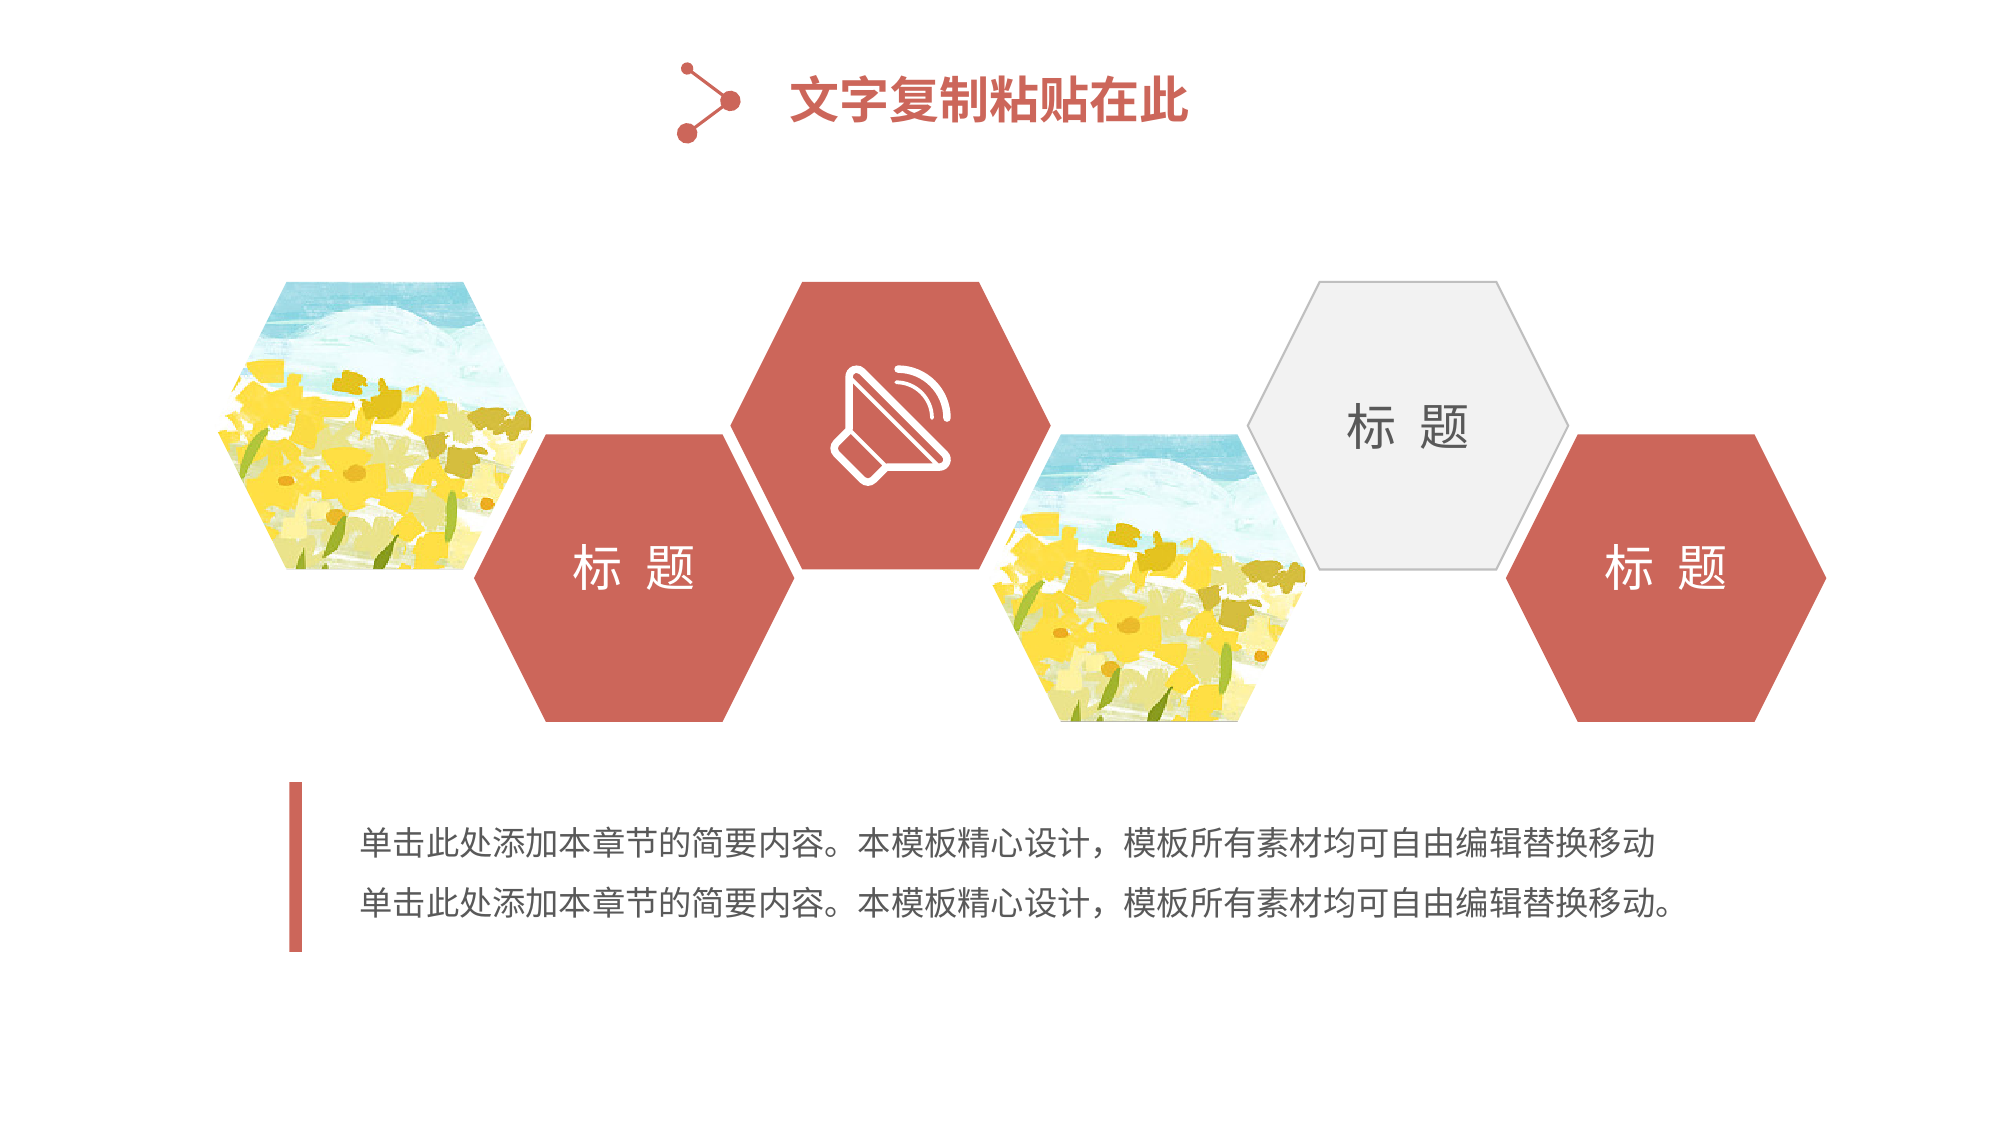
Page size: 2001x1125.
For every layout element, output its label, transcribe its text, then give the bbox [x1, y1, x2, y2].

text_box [687, 68, 731, 134]
text_box 文字复制粘贴在此 [774, 61, 1309, 136]
text_box 标 题 [1285, 387, 1531, 463]
text_box 标 题 [511, 528, 757, 604]
text_box [987, 433, 1311, 723]
text_box [288, 781, 303, 953]
text_box 标 题 [1543, 528, 1789, 604]
text_box [1504, 433, 1828, 723]
text_box [472, 433, 796, 723]
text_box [830, 365, 951, 486]
text_box [729, 280, 1052, 571]
text_box 单击此处添加本章节的简要内容。本模板精心设计，模板所有素材均可自由编辑替换移动单击此处添加本章节的简要内容。本模板精心设计，模板所有素材均可自由编辑替换移动。 [344, 795, 1702, 930]
text_box [213, 280, 537, 571]
text_box [1246, 280, 1570, 571]
